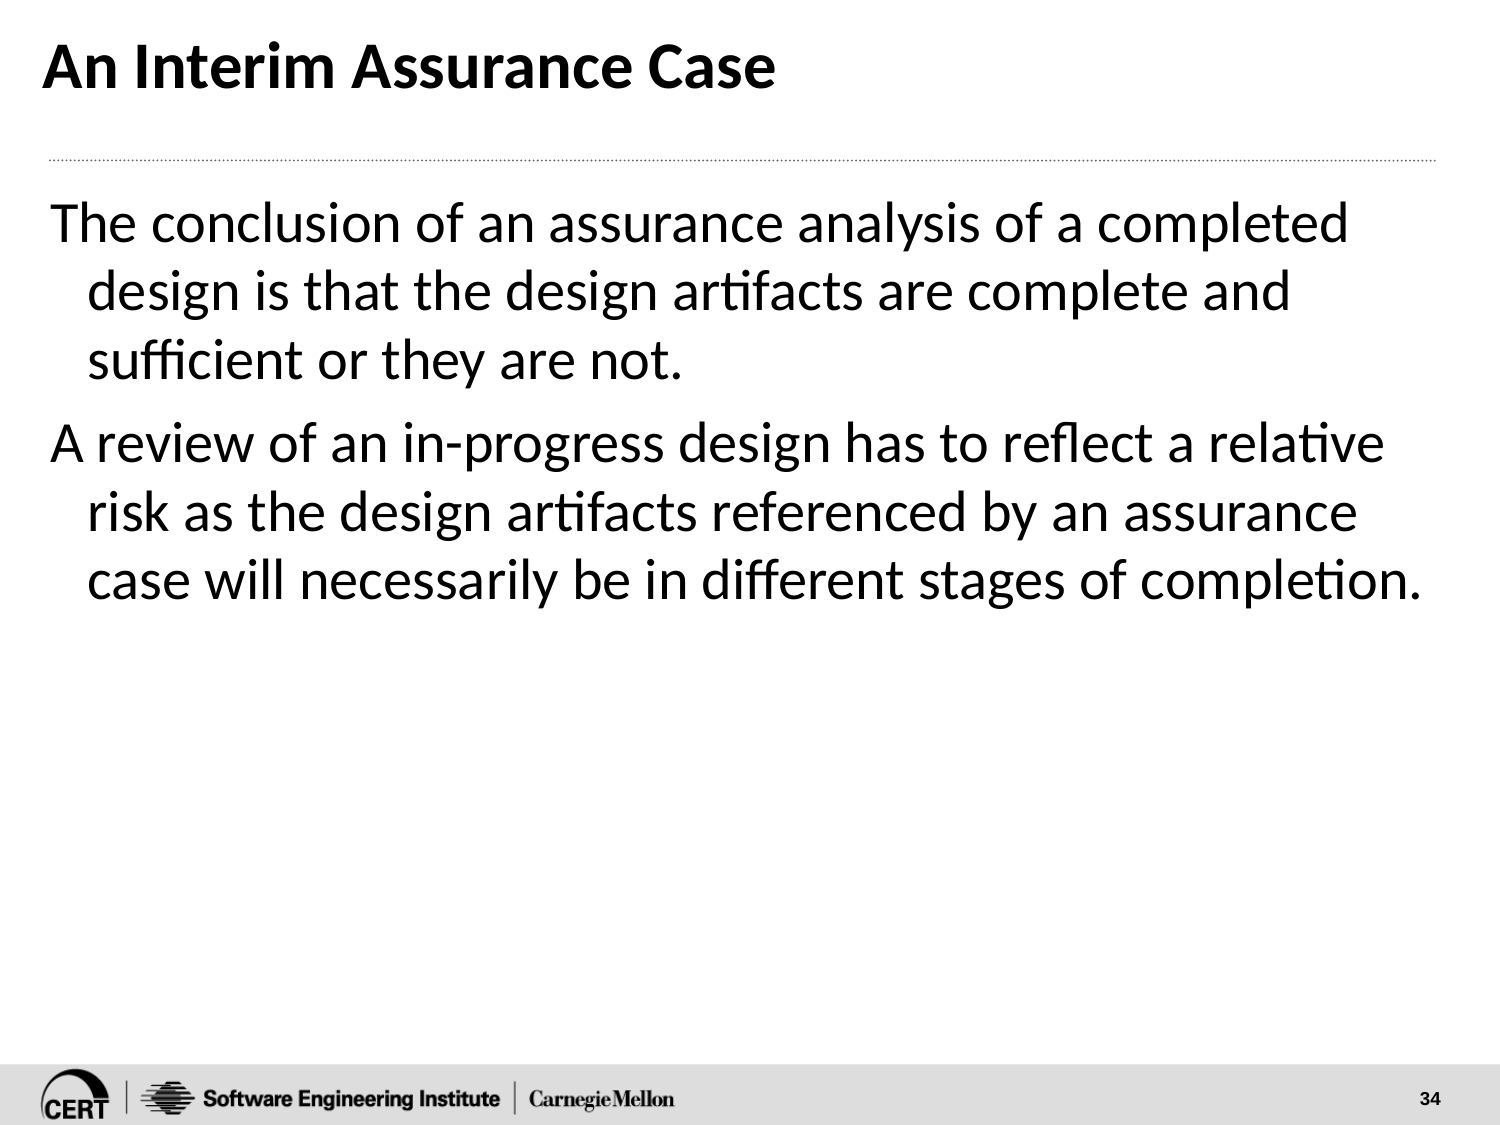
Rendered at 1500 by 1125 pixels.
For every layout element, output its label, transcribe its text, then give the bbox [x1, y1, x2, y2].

title An Interim Assurance Case [42, 37, 1434, 155]
list The conclusion of an assurance analysis of a completed design is that the design artifacts are complete and sufficient or they are not. A review of an in-progress design has to reflect a relative risk as the design artifacts referenced by an assurance case will necessarily be in different stages of completion. [49, 187, 1438, 1001]
picture [24, 1065, 688, 1125]
